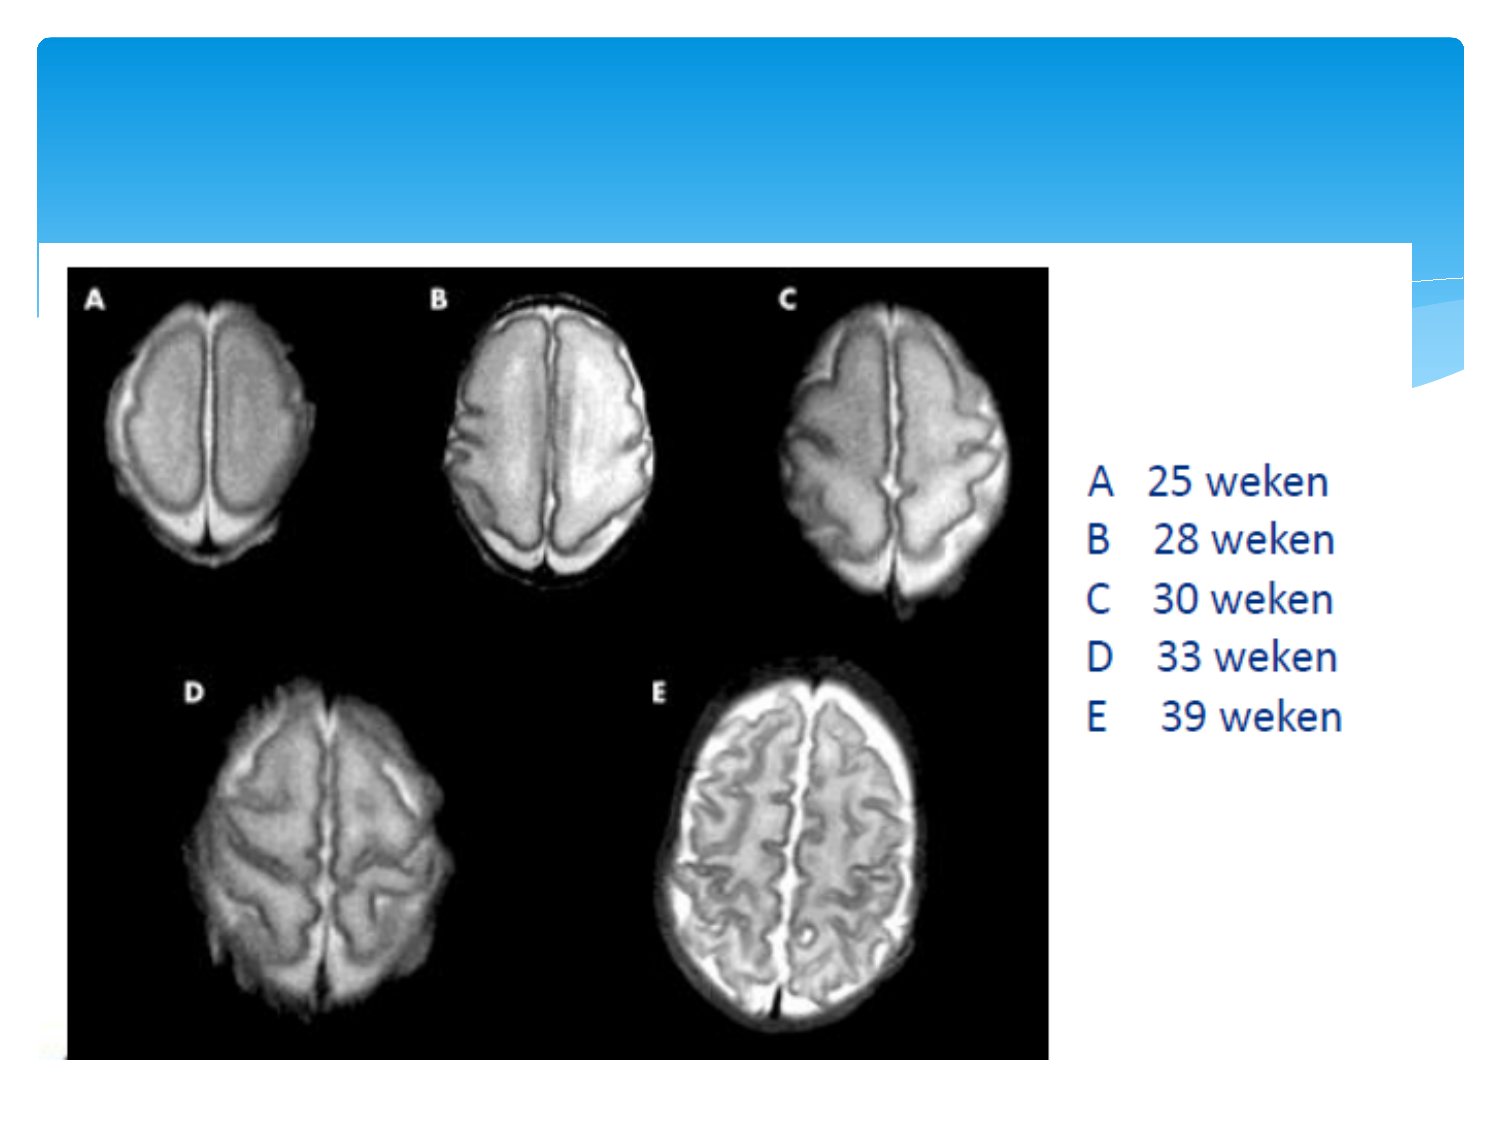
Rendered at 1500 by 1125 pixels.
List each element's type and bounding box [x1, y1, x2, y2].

list [39, 243, 1412, 1060]
